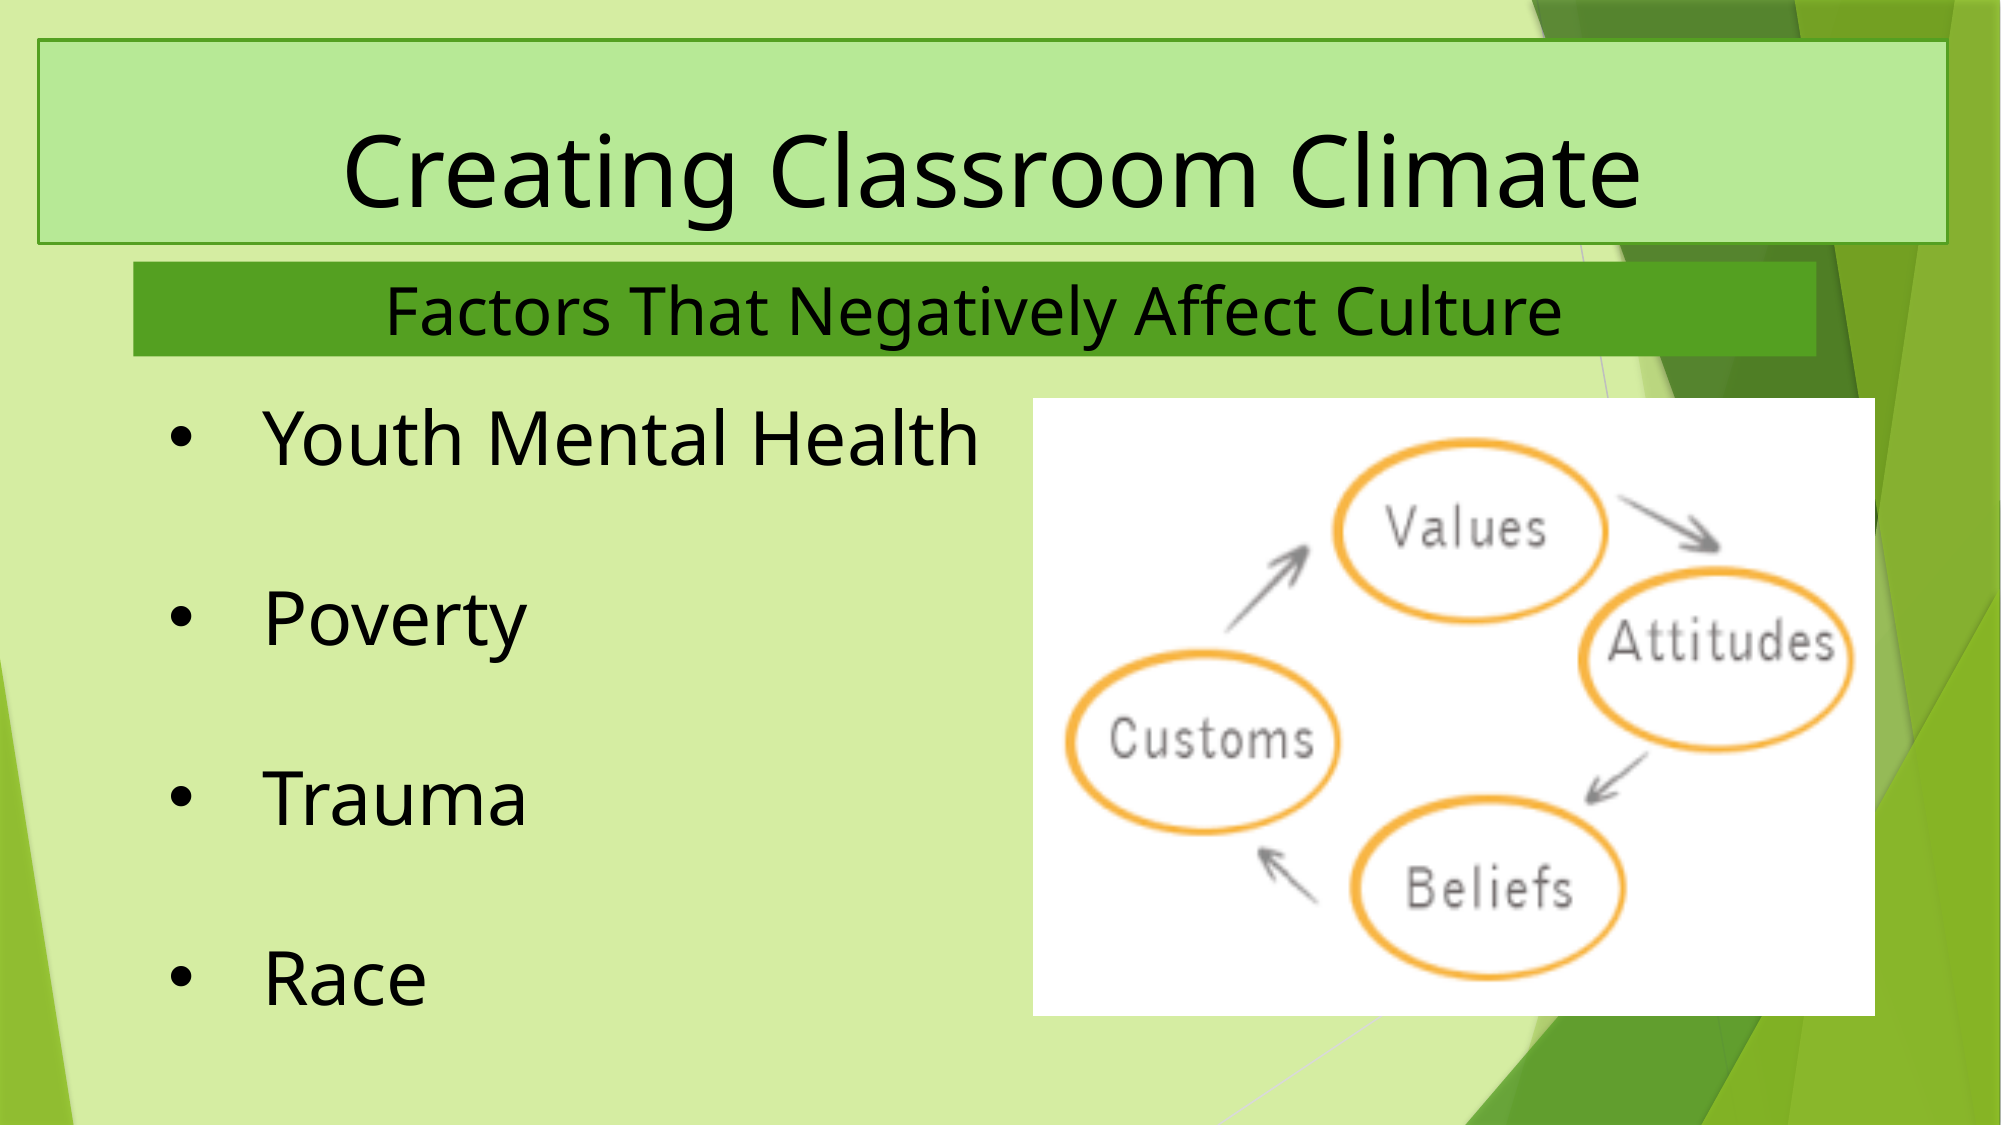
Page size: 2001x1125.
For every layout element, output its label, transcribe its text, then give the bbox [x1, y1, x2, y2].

text_box Youth Mental Health Poverty Trauma Race [153, 382, 1016, 1028]
title Creating Classroom Climate [37, 38, 1949, 245]
text_box Factors That Negatively Affect Culture [133, 261, 1817, 357]
picture [1032, 398, 1876, 1016]
